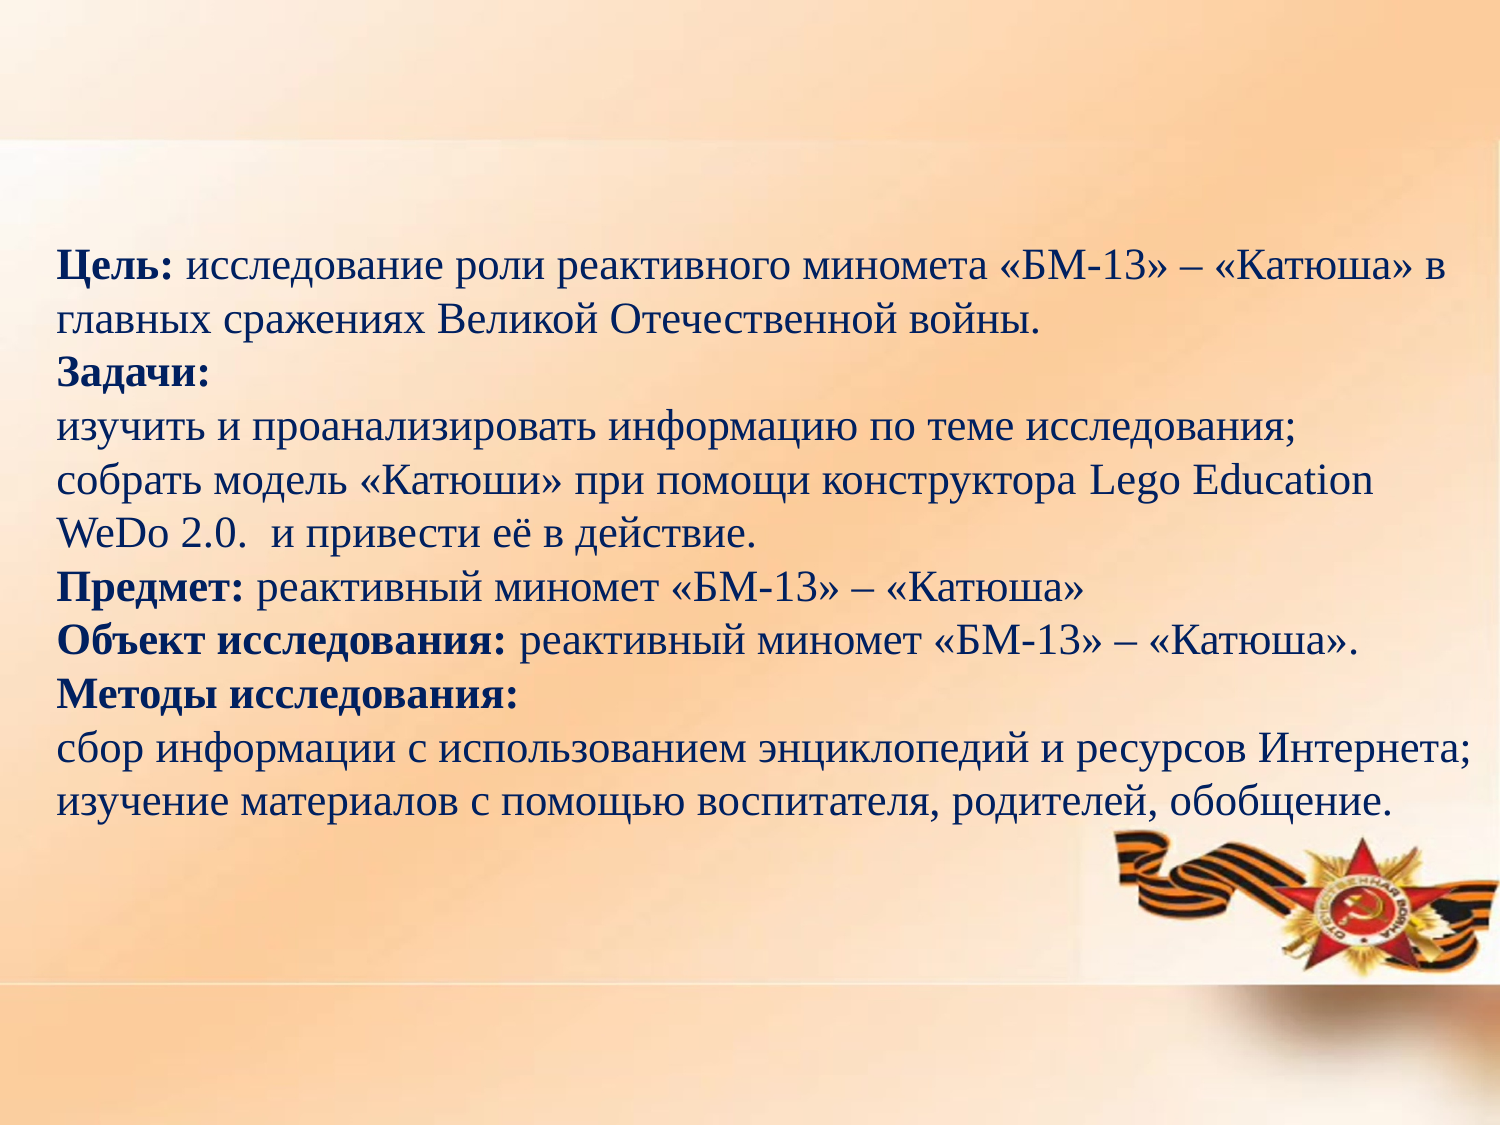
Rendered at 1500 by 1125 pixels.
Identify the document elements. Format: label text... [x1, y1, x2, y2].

title Цель: исследование роли реактивного миномета «БМ-13» – «Катюша» в главных сражениях Великой Отечественной войны. Задачи: изучить и проанализировать информацию по теме исследования; собрать модель «Катюши» при помощи конструктора Lego Education WeDo 2.0. и привести её в действие. Предмет: реактивный миномет «БМ-13» – «Катюша» Объект исследования: реактивный миномет «БМ-13» – «Катюша». Методы исследования: сбор информации с использованием энциклопедий и ресурсов Интернета; изучение материалов с помощью воспитателя, родителей, обобщение. [41, 219, 1500, 929]
picture [0, 0, 1500, 1125]
